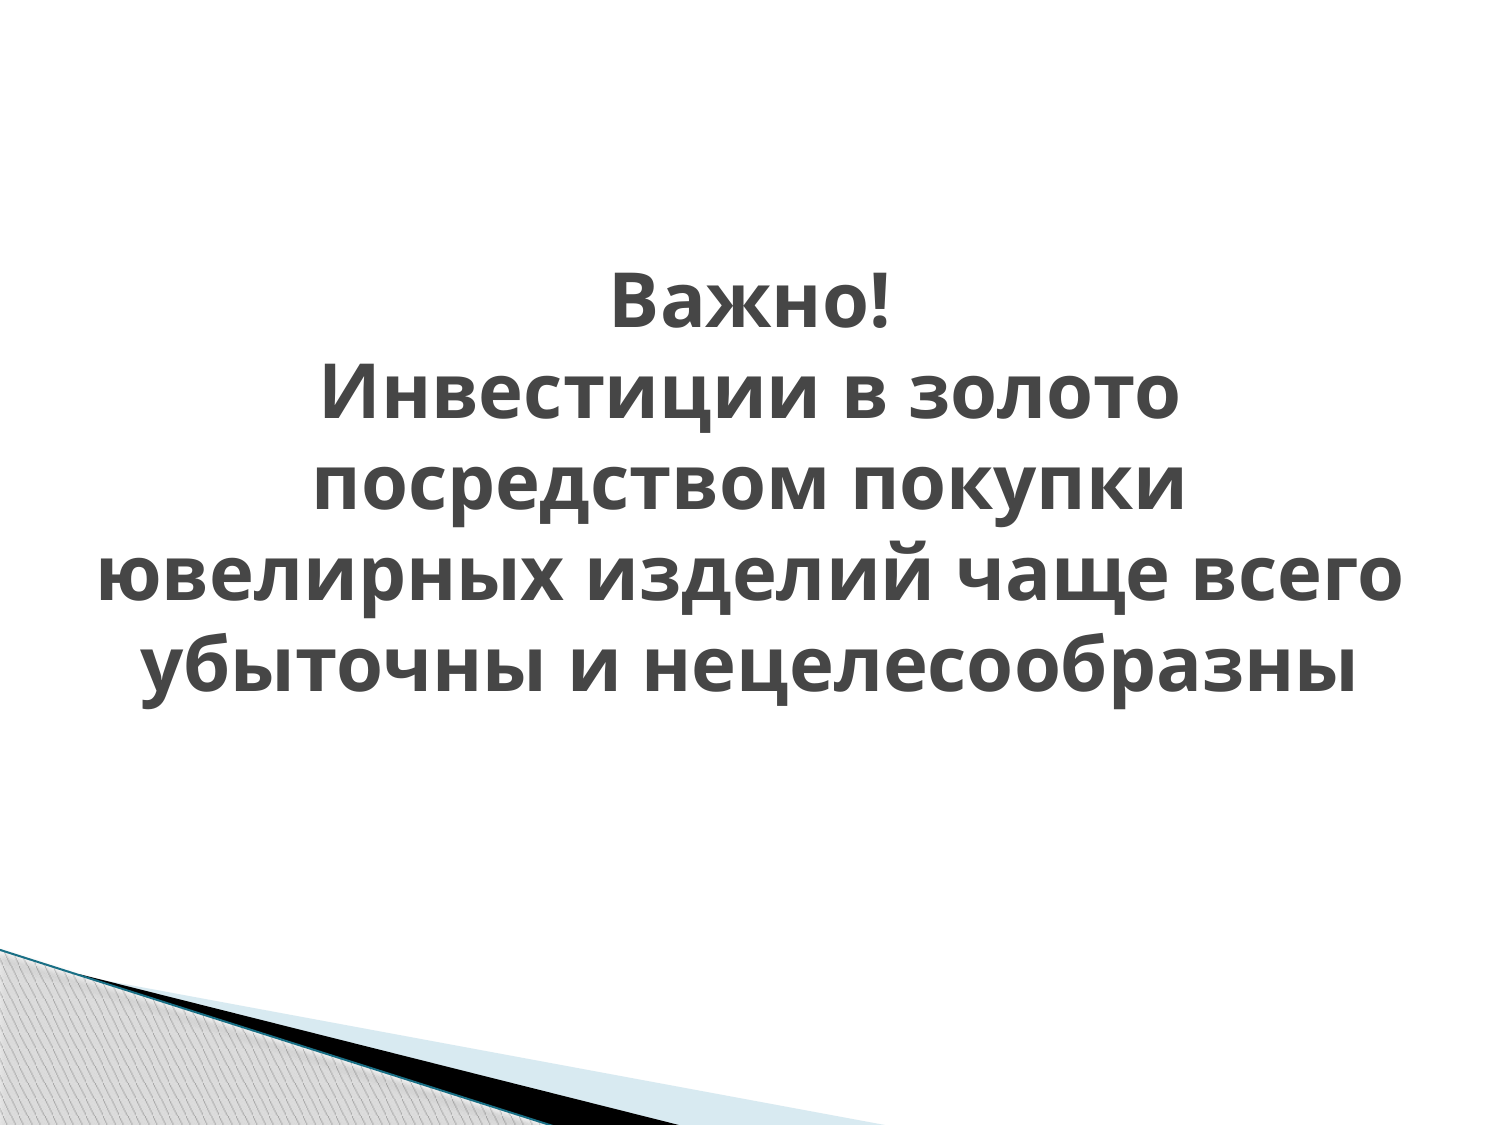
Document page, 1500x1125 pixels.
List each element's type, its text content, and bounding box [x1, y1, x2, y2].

title Важно! Инвестиции в золото посредством покупки ювелирных изделий чаще всего убыточны и нецелесообразны [75, 243, 1425, 752]
